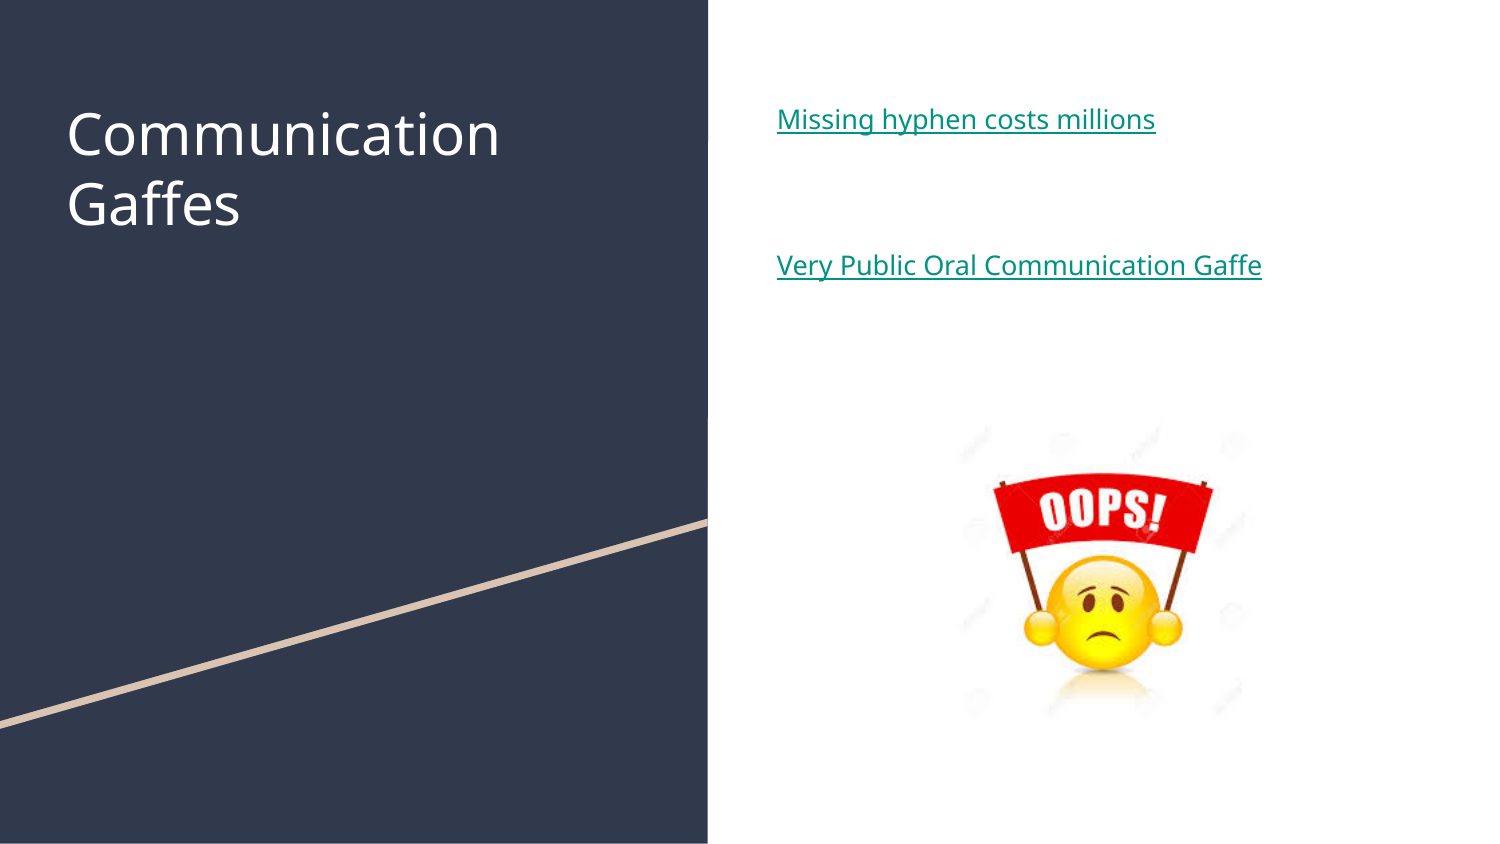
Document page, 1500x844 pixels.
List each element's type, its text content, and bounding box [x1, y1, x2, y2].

title Communication Gaffes [51, 82, 660, 494]
list Missing hyphen costs millions Very Public Oral Communication Gaffe [761, 82, 1446, 755]
picture [953, 421, 1254, 723]
